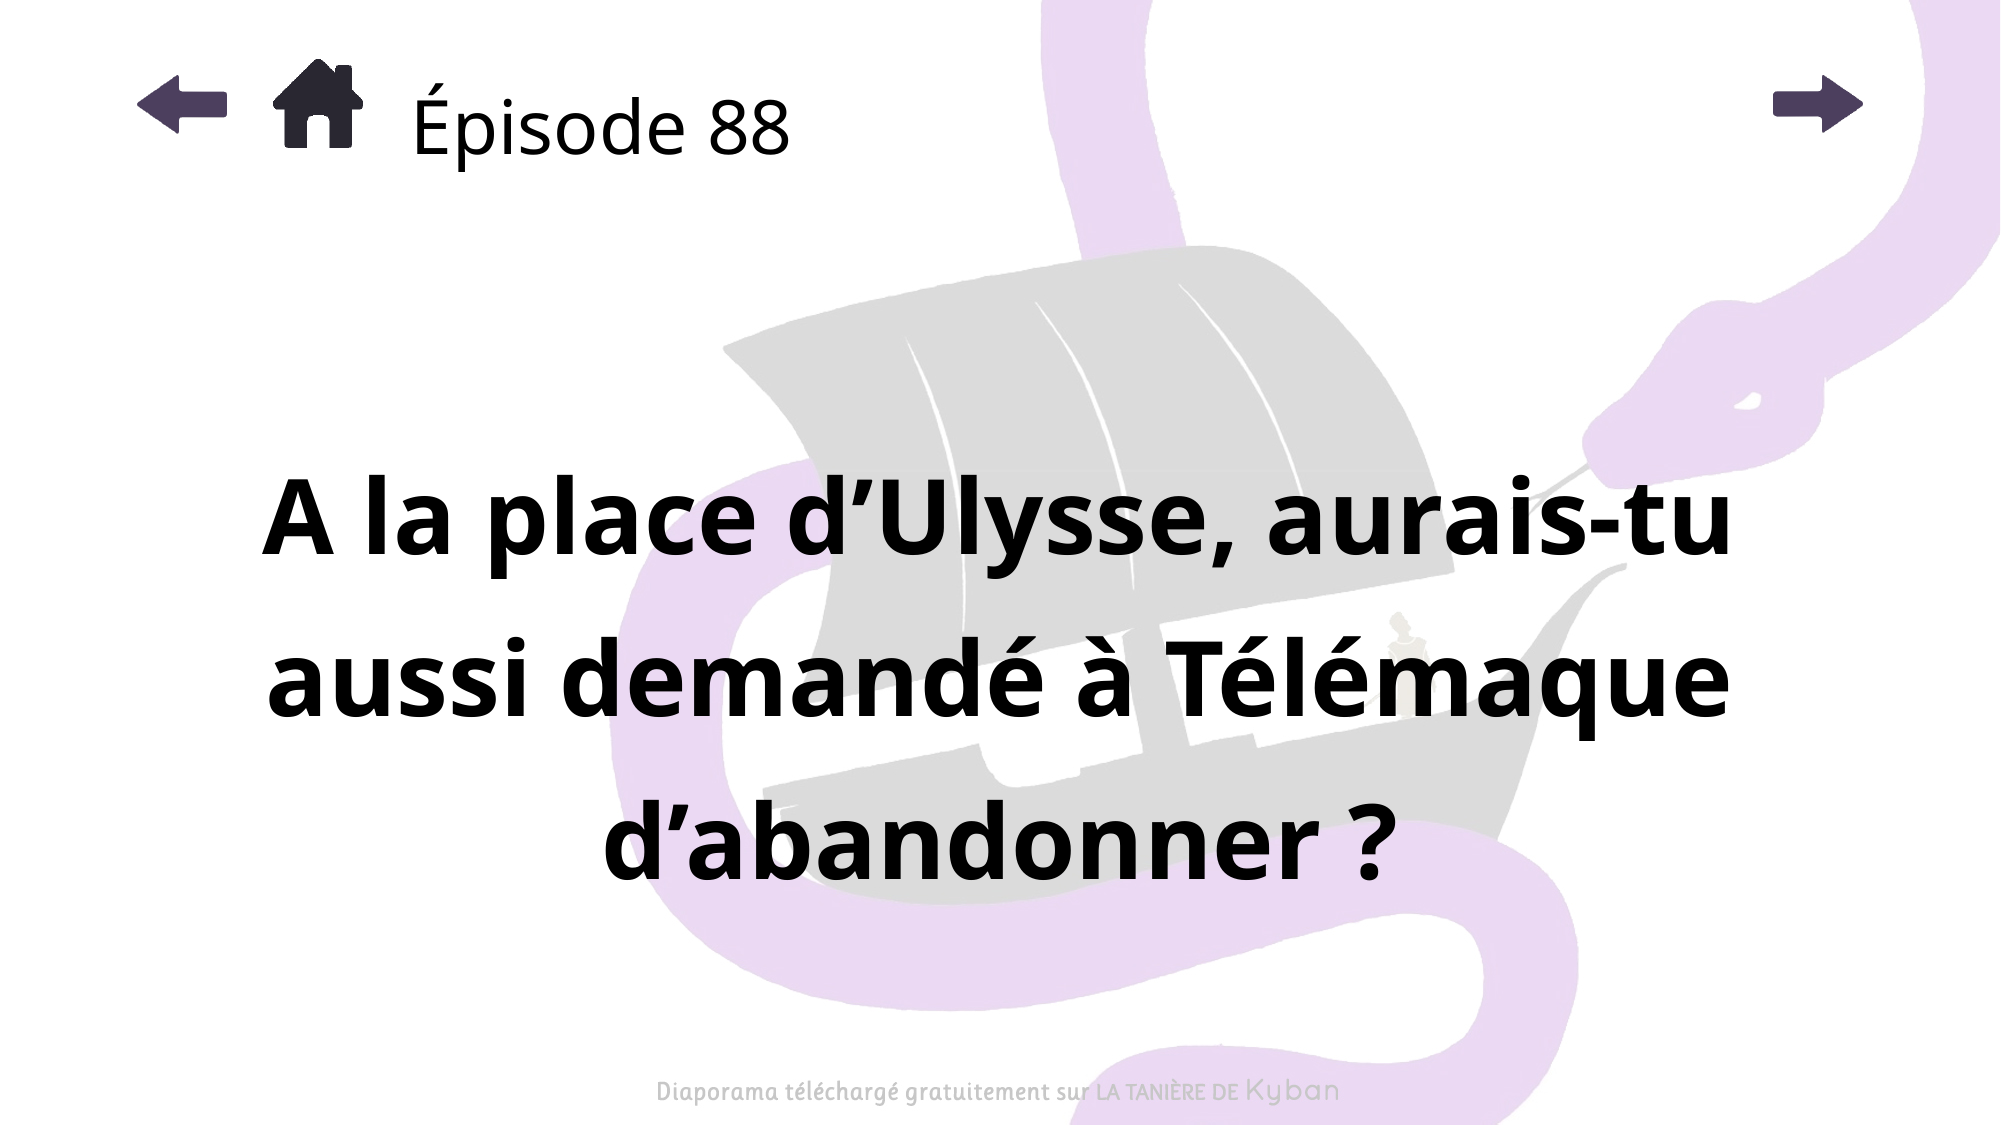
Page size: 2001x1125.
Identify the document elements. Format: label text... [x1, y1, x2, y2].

picture [0, 0, 2001, 1125]
list A la place d’Ulysse, aurais-tu aussi demandé à Télémaque d’abandonner ? [137, 299, 1863, 1014]
title Épisode 88 [395, 59, 1863, 202]
